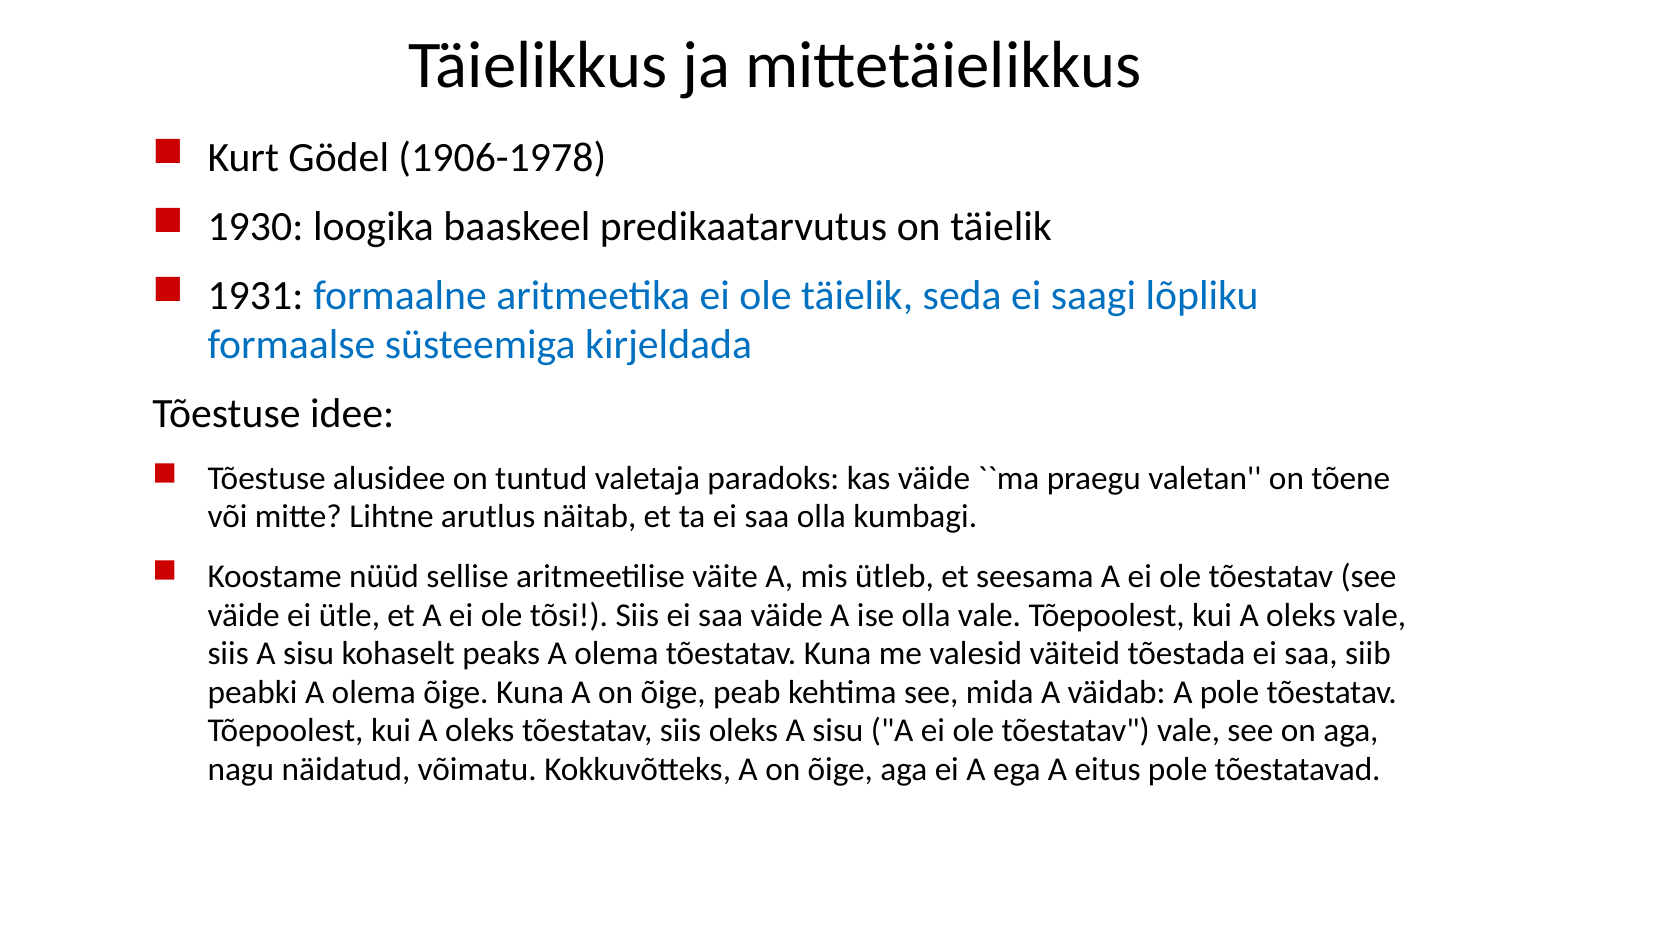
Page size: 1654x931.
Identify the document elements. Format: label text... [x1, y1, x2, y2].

title Täielikkus ja mittetäielikkus [137, 0, 1413, 100]
list Kurt Gödel (1906-1978)‏ 1930: loogika baaskeel predikaatarvutus on täielik 1931: formaalne aritmeetika ei ole täielik, seda ei saagi lõpliku formaalse süsteemiga kirjeldada Tõestuse idee: Tõestuse alusidee on tuntud valetaja paradoks: kas väide ``ma praegu valetan'' on tõene või mitte? Lihtne arutlus näitab, et ta ei saa olla kumbagi. Koostame nüüd sellise aritmeetilise väite A, mis ütleb, et seesama A ei ole tõestatav (see väide ei ütle, et A ei ole tõsi!). Siis ei saa väide A ise olla vale. Tõepoolest, kui A oleks vale, siis A sisu kohaselt peaks A olema tõestatav. Kuna me valesid väiteid tõestada ei saa, siib peabki A olema õige. Kuna A on õige, peab kehtima see, mida A väidab: A pole tõestatav. Tõepoolest, kui A oleks tõestatav, siis oleks A sisu ("A ei ole tõestatav") vale, see on aga, nagu näidatud, võimatu. Kokkuvõtteks, A on õige, aga ei A ega A eitus pole tõestatavad. [137, 125, 1425, 931]
